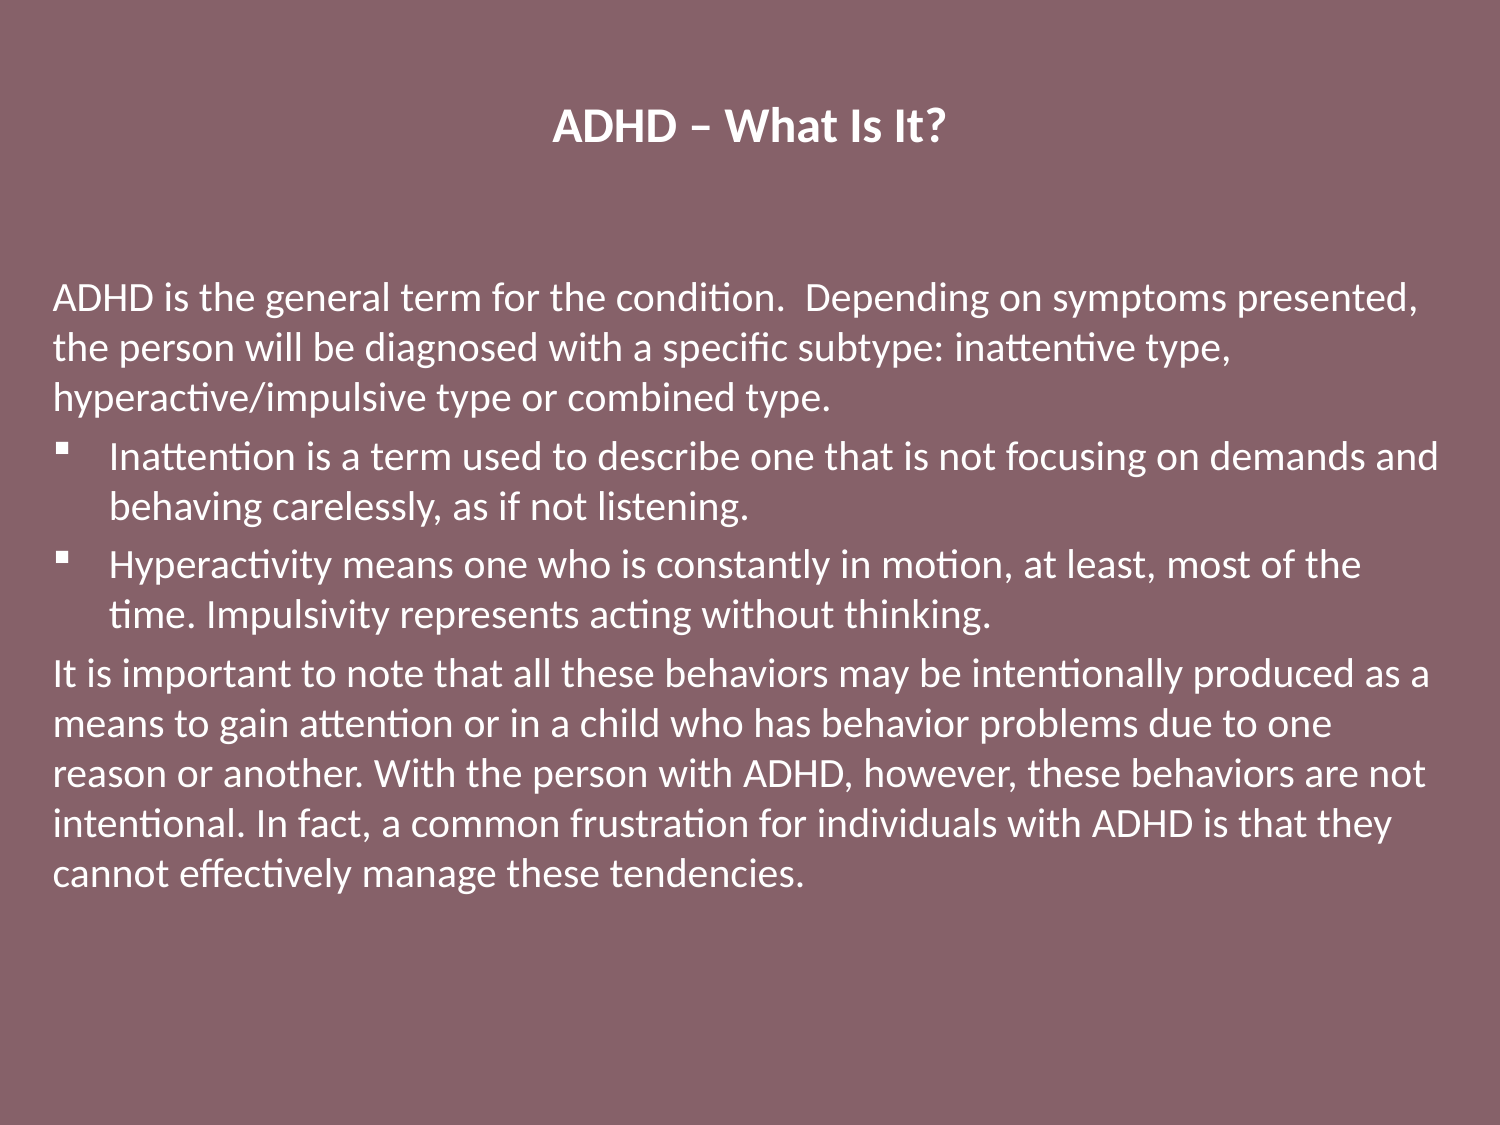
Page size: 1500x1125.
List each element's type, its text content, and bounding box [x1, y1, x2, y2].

list ADHD is the general term for the condition. Depending on symptoms presented, the person will be diagnosed with a specific subtype: inattentive type, hyperactive/impulsive type or combined type. Inattention is a term used to describe one that is not focusing on demands and behaving carelessly, as if not listening. Hyperactivity means one who is constantly in motion, at least, most of the time. Impulsivity represents acting without thinking. It is important to note that all these behaviors may be intentionally produced as a means to gain attention or in a child who has behavior problems due to one reason or another. With the person with ADHD, however, these behaviors are not intentional. In fact, a common frustration for individuals with ADHD is that they cannot effectively manage these tendencies. [37, 262, 1463, 1005]
title ADHD – What Is It? [75, 45, 1425, 200]
